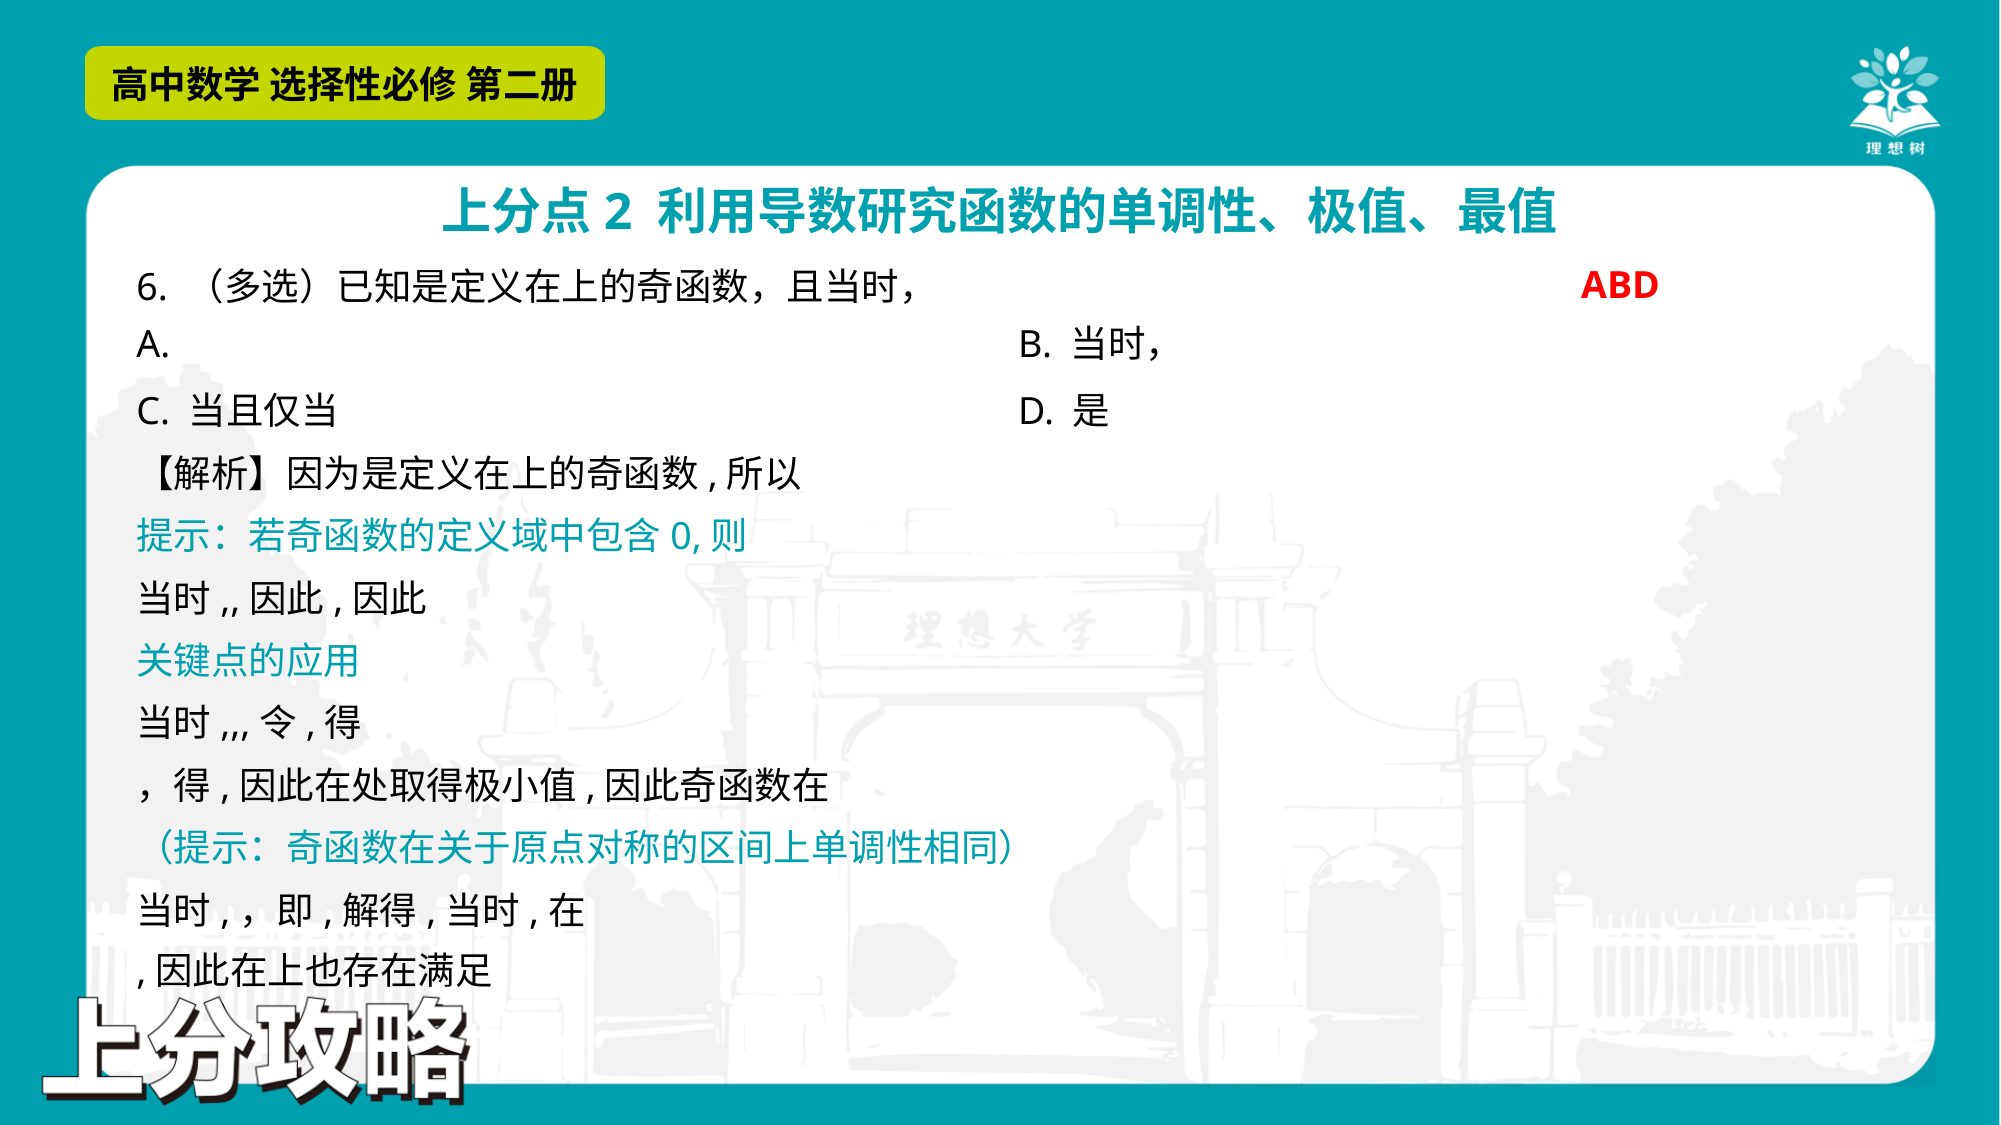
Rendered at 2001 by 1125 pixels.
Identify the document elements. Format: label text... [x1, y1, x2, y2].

text_box ABD [1566, 246, 1675, 302]
picture [0, 0, 2000, 1125]
